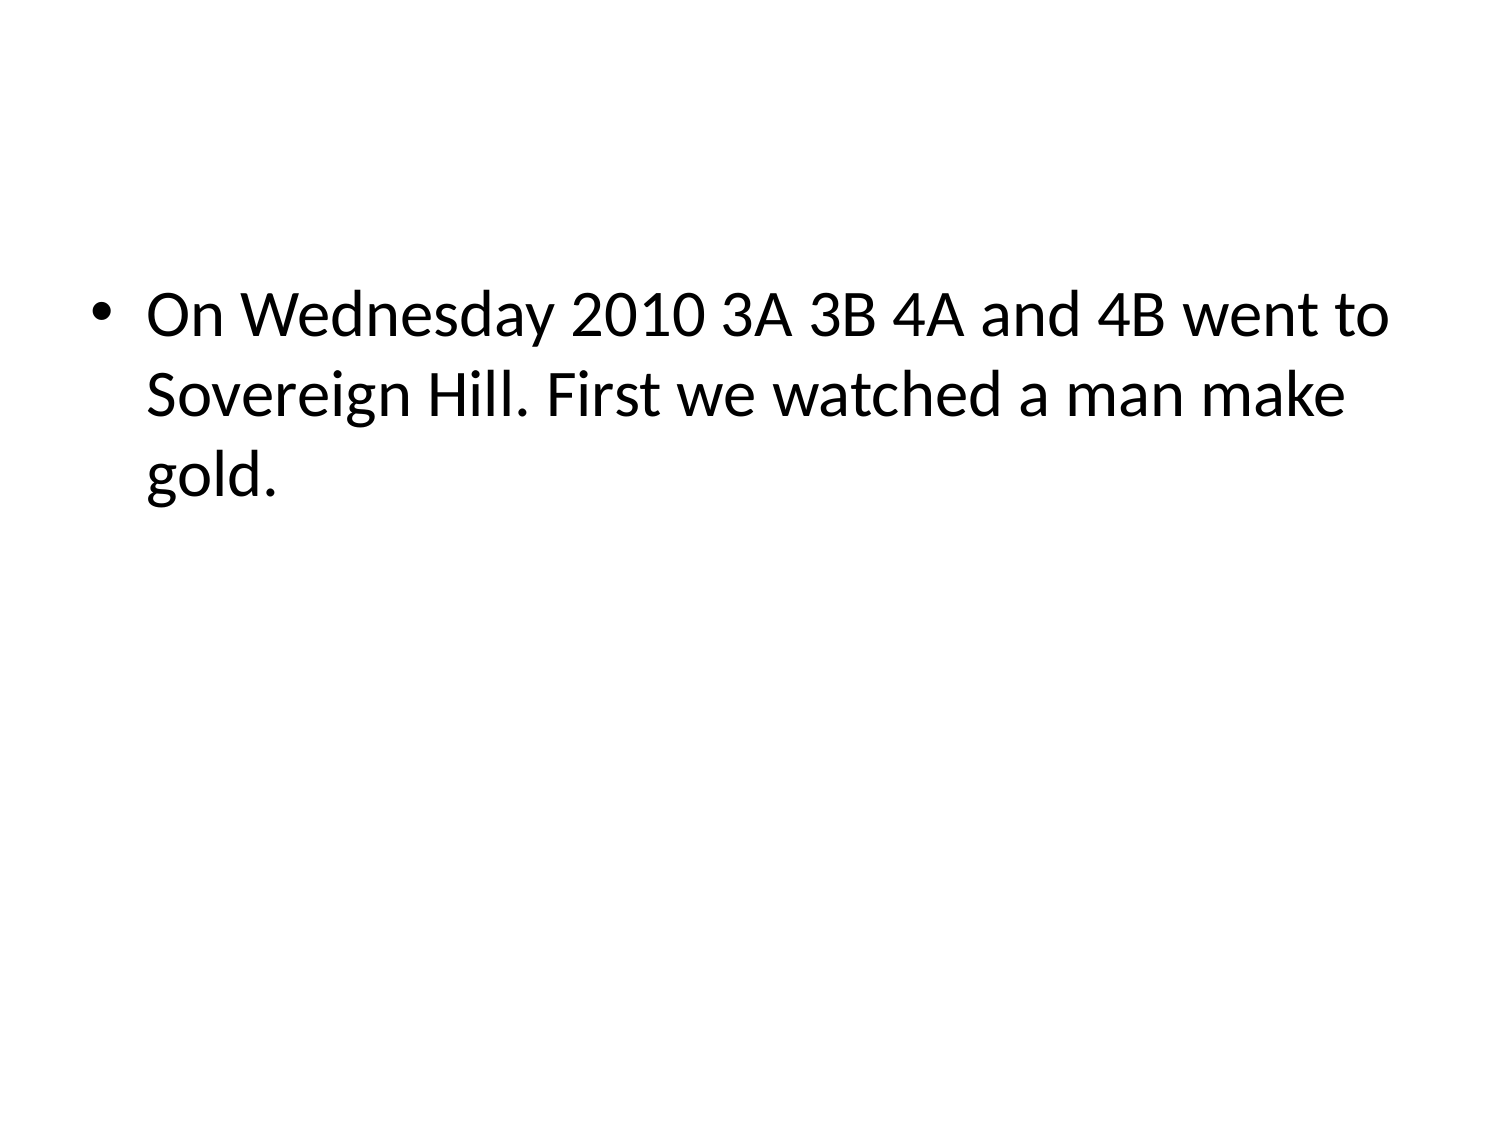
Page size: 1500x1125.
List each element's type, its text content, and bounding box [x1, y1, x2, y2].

list On Wednesday 2010 3A 3B 4A and 4B went to Sovereign Hill. First we watched a man make gold. [75, 262, 1425, 1005]
